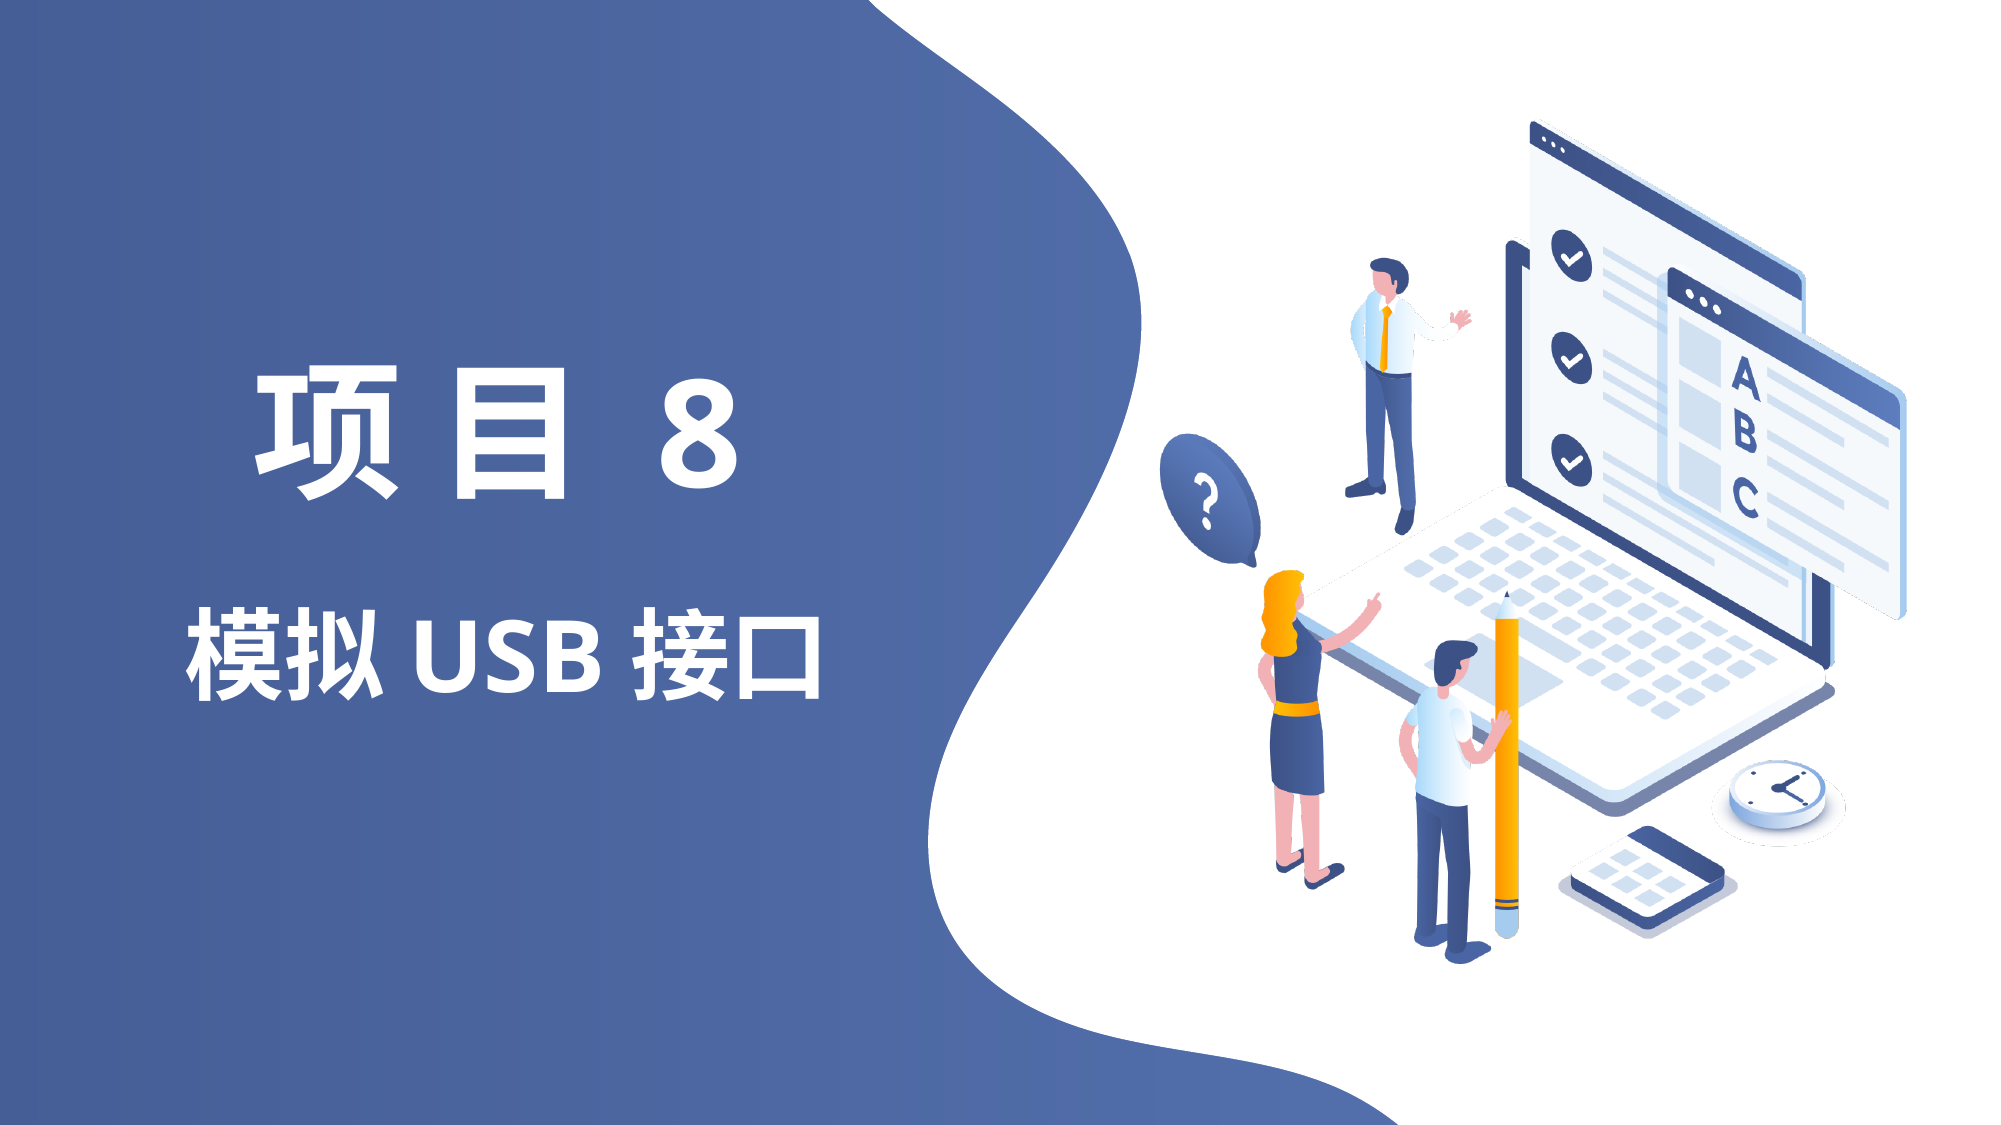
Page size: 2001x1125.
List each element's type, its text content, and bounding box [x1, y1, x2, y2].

text_box 项 目 8 [237, 330, 786, 525]
text_box 模拟USB接口 [169, 585, 1030, 721]
picture [1159, 119, 1907, 964]
text_box [868, 0, 2000, 1125]
